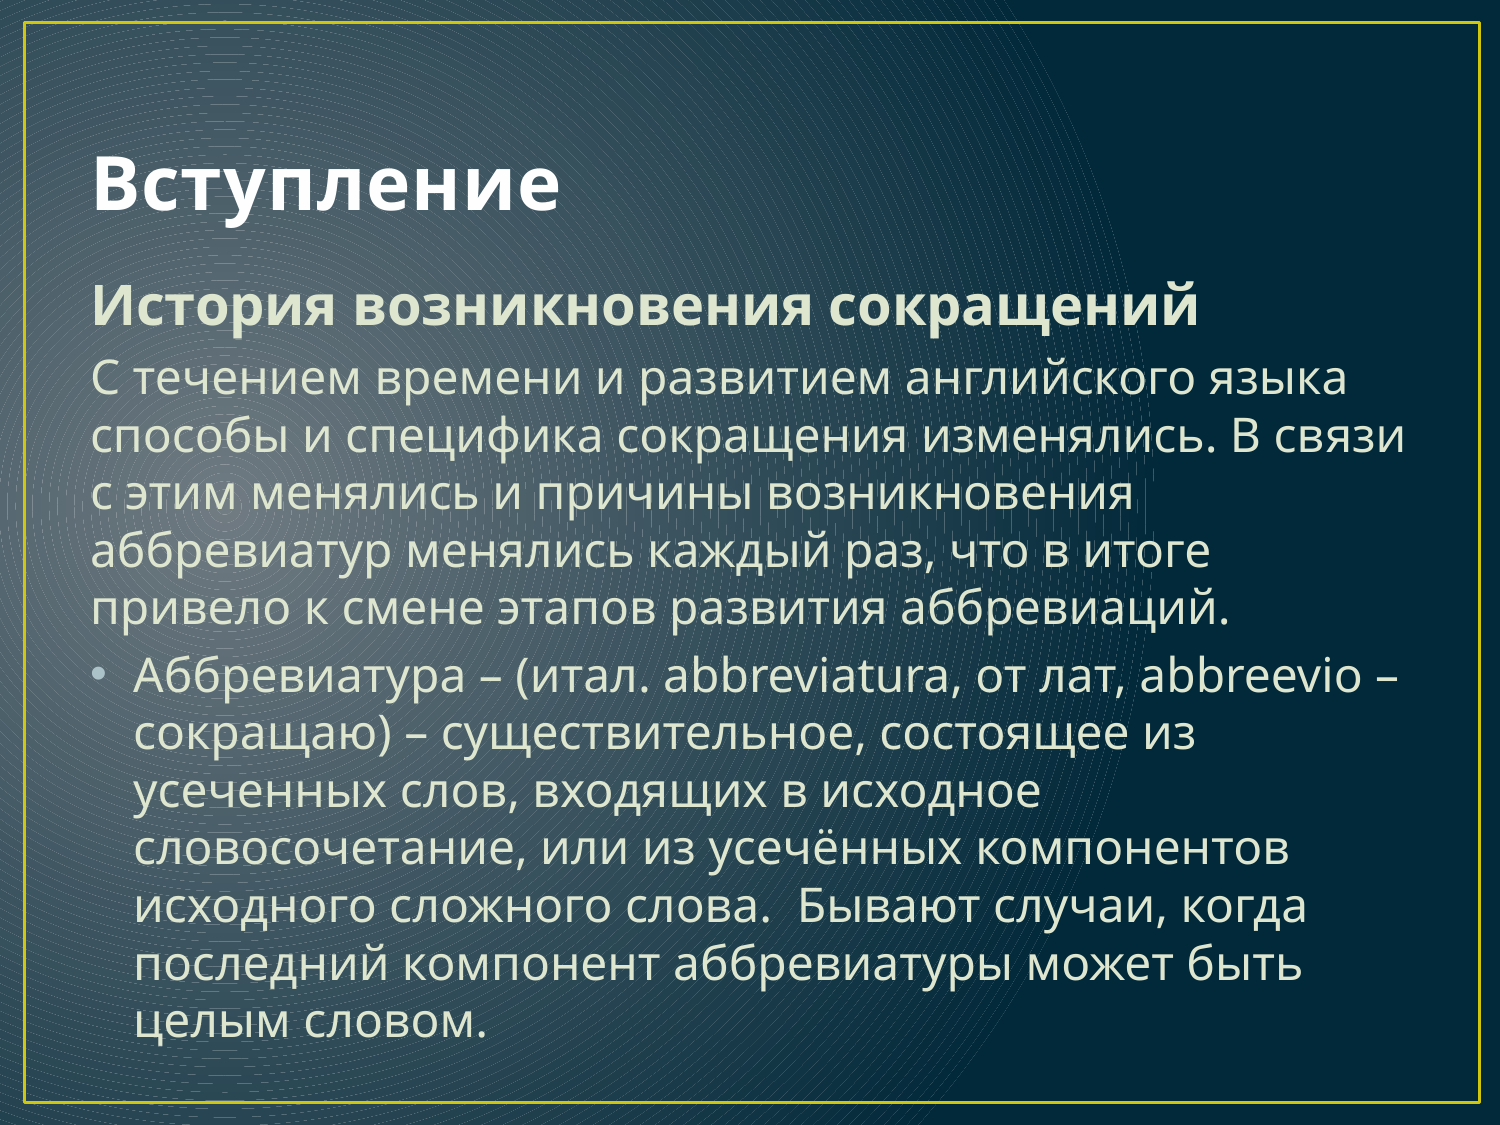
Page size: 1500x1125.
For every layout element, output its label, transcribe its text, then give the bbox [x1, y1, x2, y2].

list История возникновения сокращений С течением времени и развитием английского языка способы и специфика сокращения изменялись. В связи с этим менялись и причины возникновения аббревиатур менялись каждый раз, что в итоге привело к смене этапов развития аббревиаций. Аббревиатура – (итал. abbreviatura, от лат, abbreevio – сокращаю) – существительное, состоящее из усеченных слов, входящих в исходное словосочетание, или из усечённых компонентов исходного сложного слова. Бывают случаи, когда последний компонент аббревиатуры может быть целым словом. [75, 262, 1425, 1059]
title Вступление [75, 45, 1425, 233]
